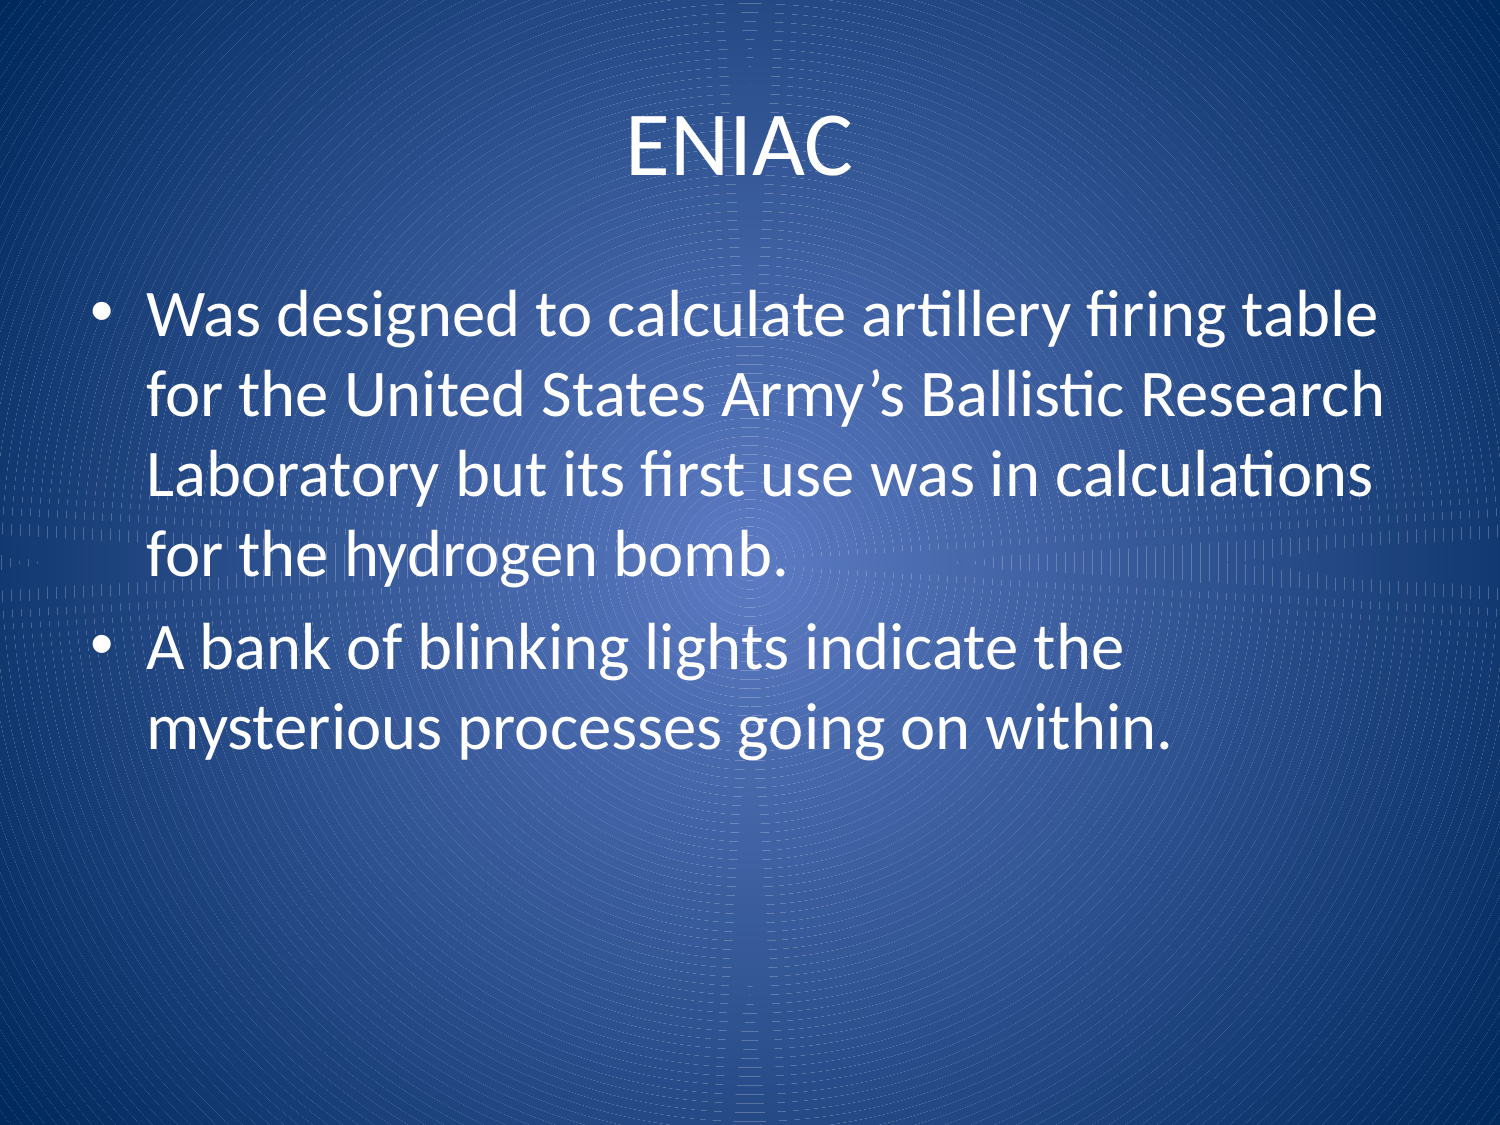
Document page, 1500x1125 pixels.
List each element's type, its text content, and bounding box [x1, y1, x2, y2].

title ENIAC [75, 45, 1425, 233]
list Was designed to calculate artillery firing table for the United States Army’s Ballistic Research Laboratory but its first use was in calculations for the hydrogen bomb. A bank of blinking lights indicate the mysterious processes going on within. [75, 262, 1425, 1005]
